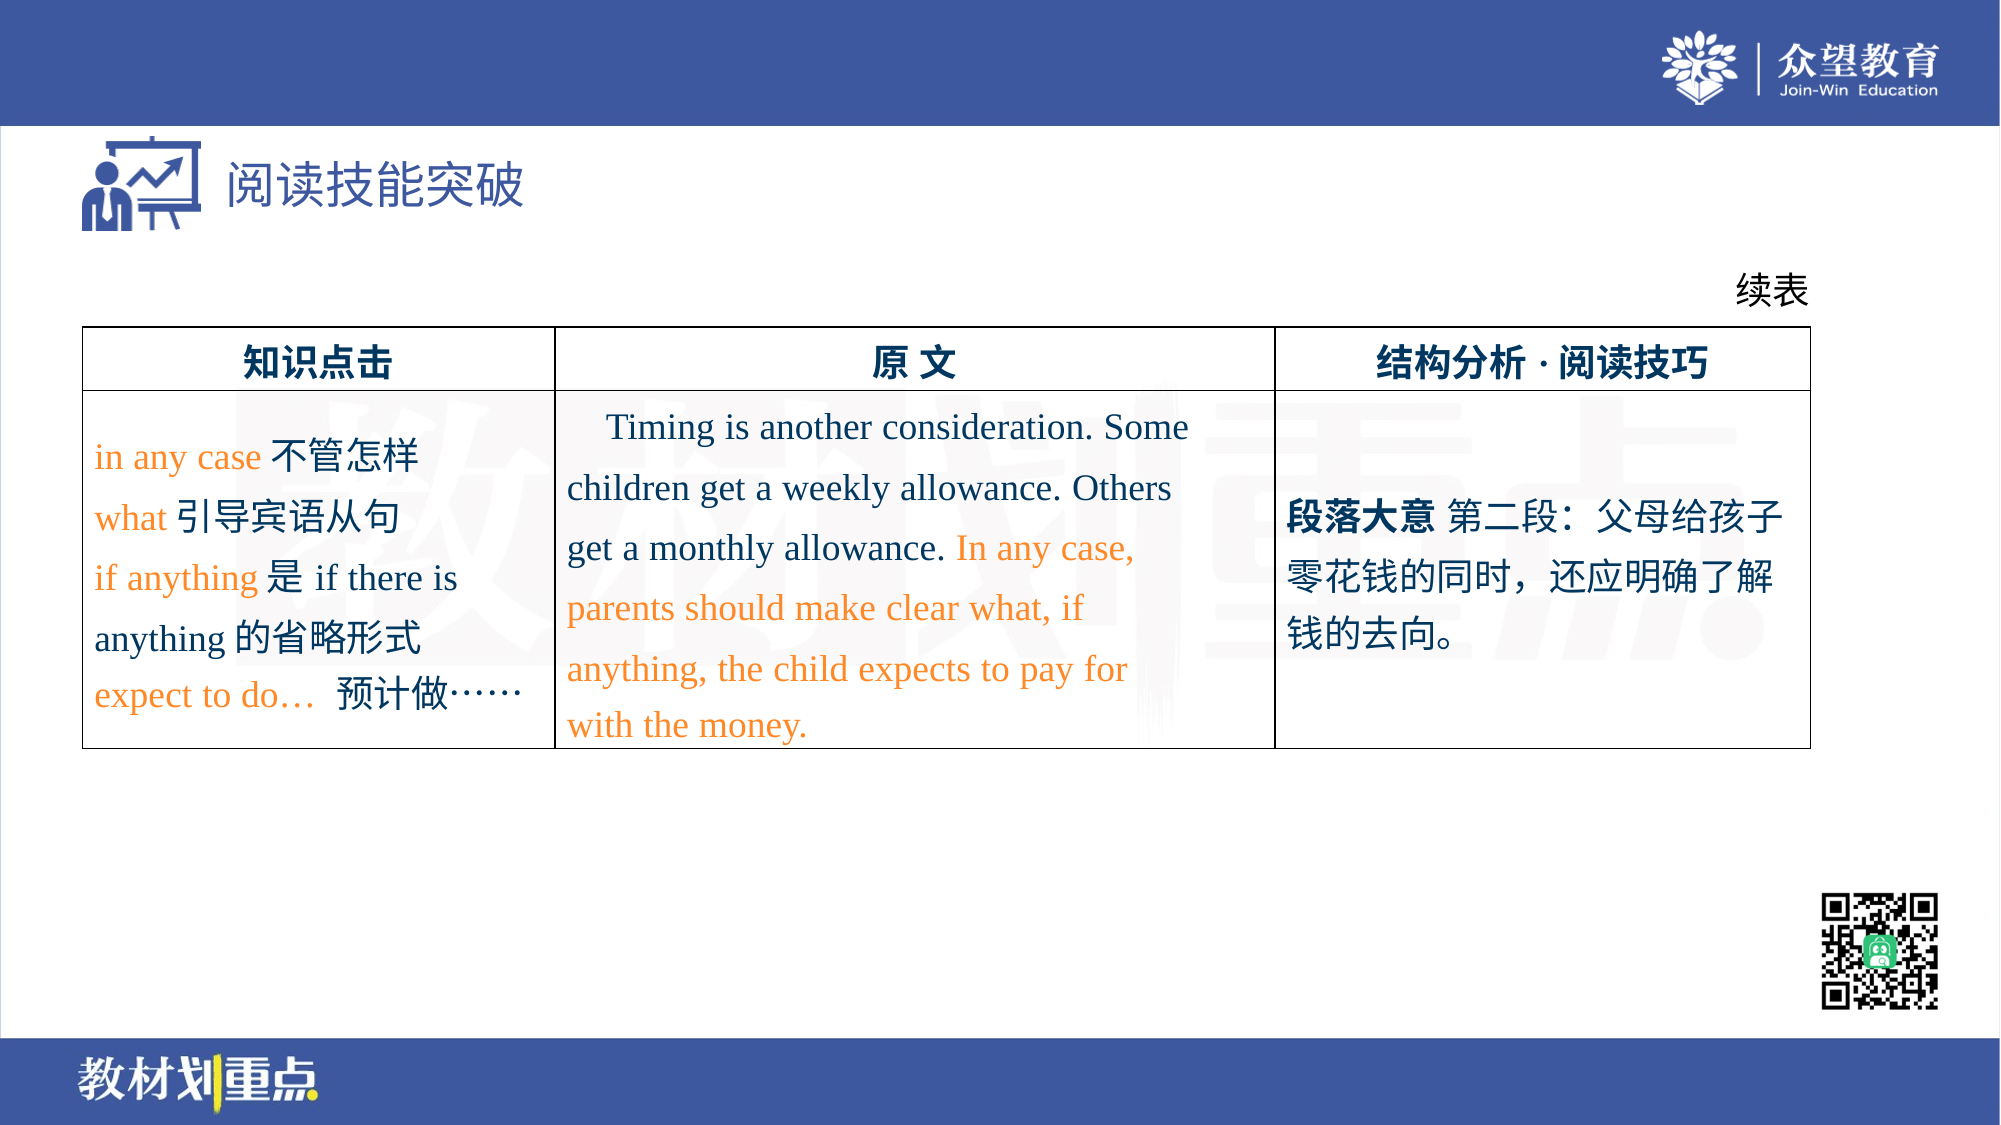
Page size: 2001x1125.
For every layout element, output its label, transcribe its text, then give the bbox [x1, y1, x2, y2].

table_cell Timing is another consideration. Some children get a weekly allowance. Others get a monthly allowance. In any case, parents should make clear what, if anything, the child expects to pay for with the money. [556, 391, 1274, 748]
table_cell in any case不管怎样 what引导宾语从句 if anything是if there is anything的省略形式 expect to do… 预计做…… [83, 391, 554, 748]
table_cell 段落大意 第二段：父母给孩子 零花钱的同时，还应明确了解 钱的去向。 [1276, 391, 1810, 748]
table_header 知识点击 [83, 328, 554, 390]
picture [0, 0, 2000, 1125]
text_box 续表 [1734, 247, 1811, 312]
table_header 原 文 [556, 328, 1274, 390]
table_header 结构分析·阅读技巧 [1276, 328, 1810, 390]
